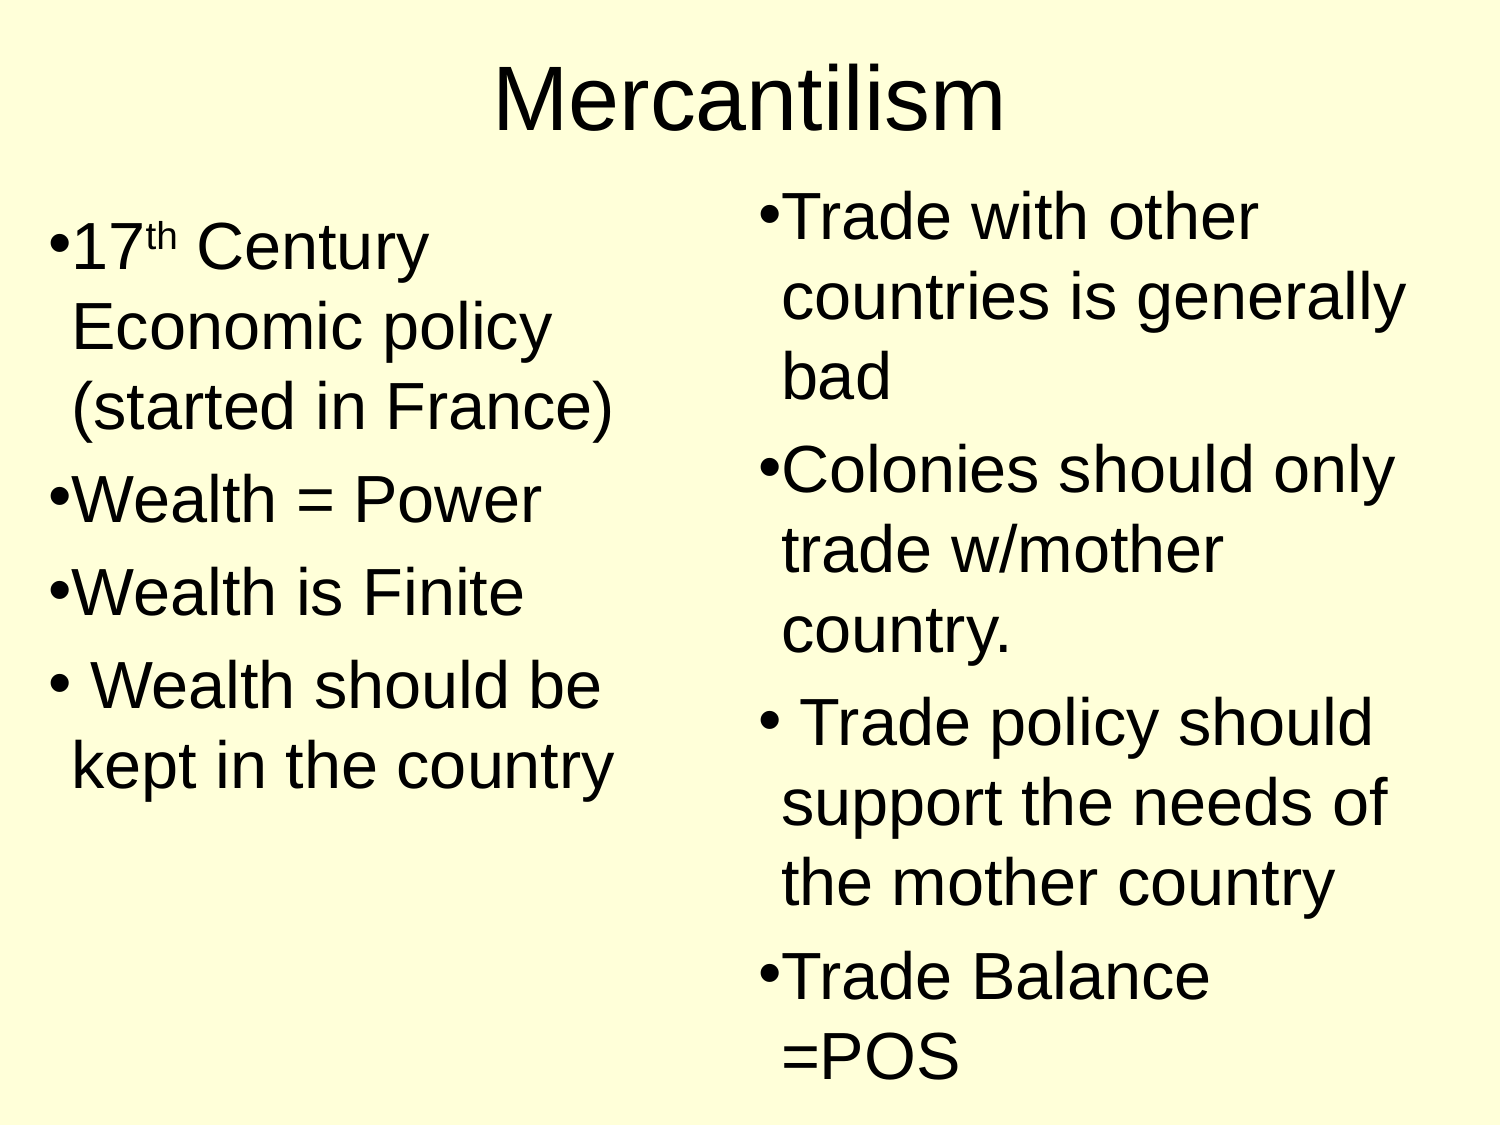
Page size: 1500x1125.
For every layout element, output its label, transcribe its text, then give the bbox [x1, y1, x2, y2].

list 17th Century Economic policy (started in France) Wealth = Power Wealth is Finite Wealth should be kept in the country [0, 187, 663, 930]
title Mercantilism [75, 0, 1425, 188]
list Trade with other countries is generally bad Colonies should only trade w/mother country. Trade policy should support the needs of the mother country Trade Balance =POS [709, 157, 1425, 517]
